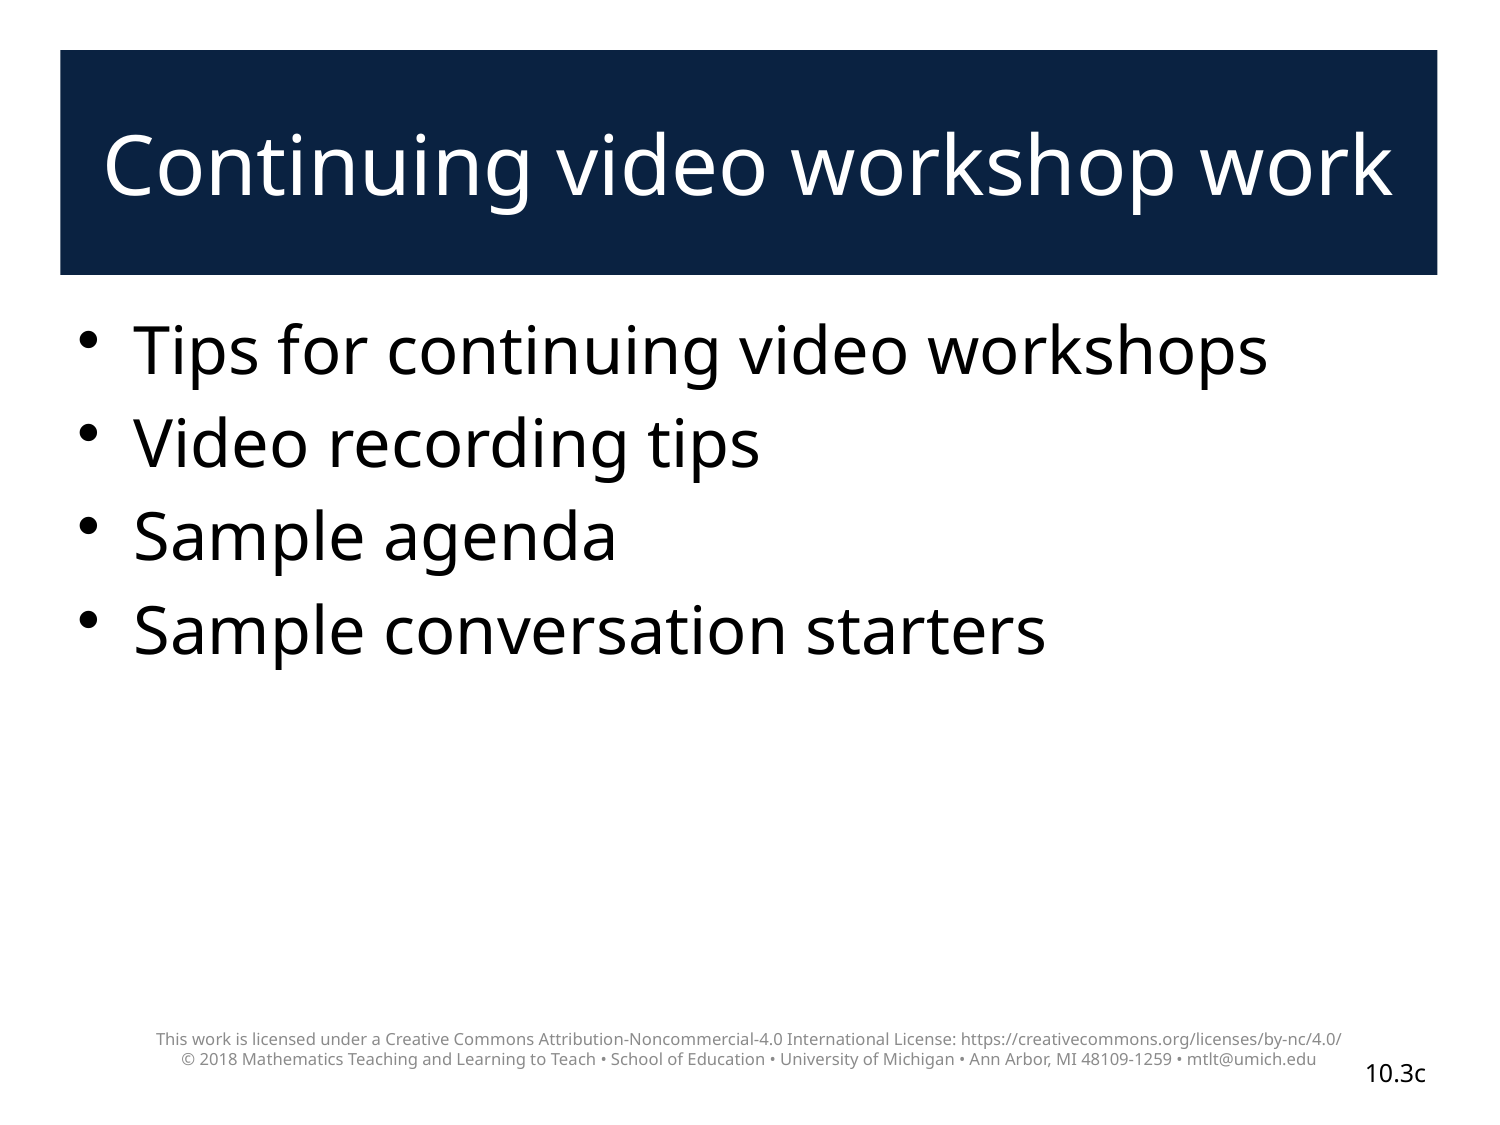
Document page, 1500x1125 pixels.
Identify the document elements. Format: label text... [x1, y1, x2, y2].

title Continuing video workshop work [60, 50, 1438, 275]
footer This work is licensed under a Creative Commons Attribution-Noncommercial-4.0 International License: https://creativecommons.org/licenses/by-nc/4.0/ © 2018 Mathematics Teaching and Learning to Teach • School of Education • University of Michigan • Ann Arbor, MI 48109-1259 • mtlt@umich.edu [62, 1009, 1438, 1088]
text_box 10.3c [1350, 1050, 1441, 1095]
list Tips for continuing video workshops Video recording tips Sample agenda Sample conversation starters [62, 299, 1438, 1005]
